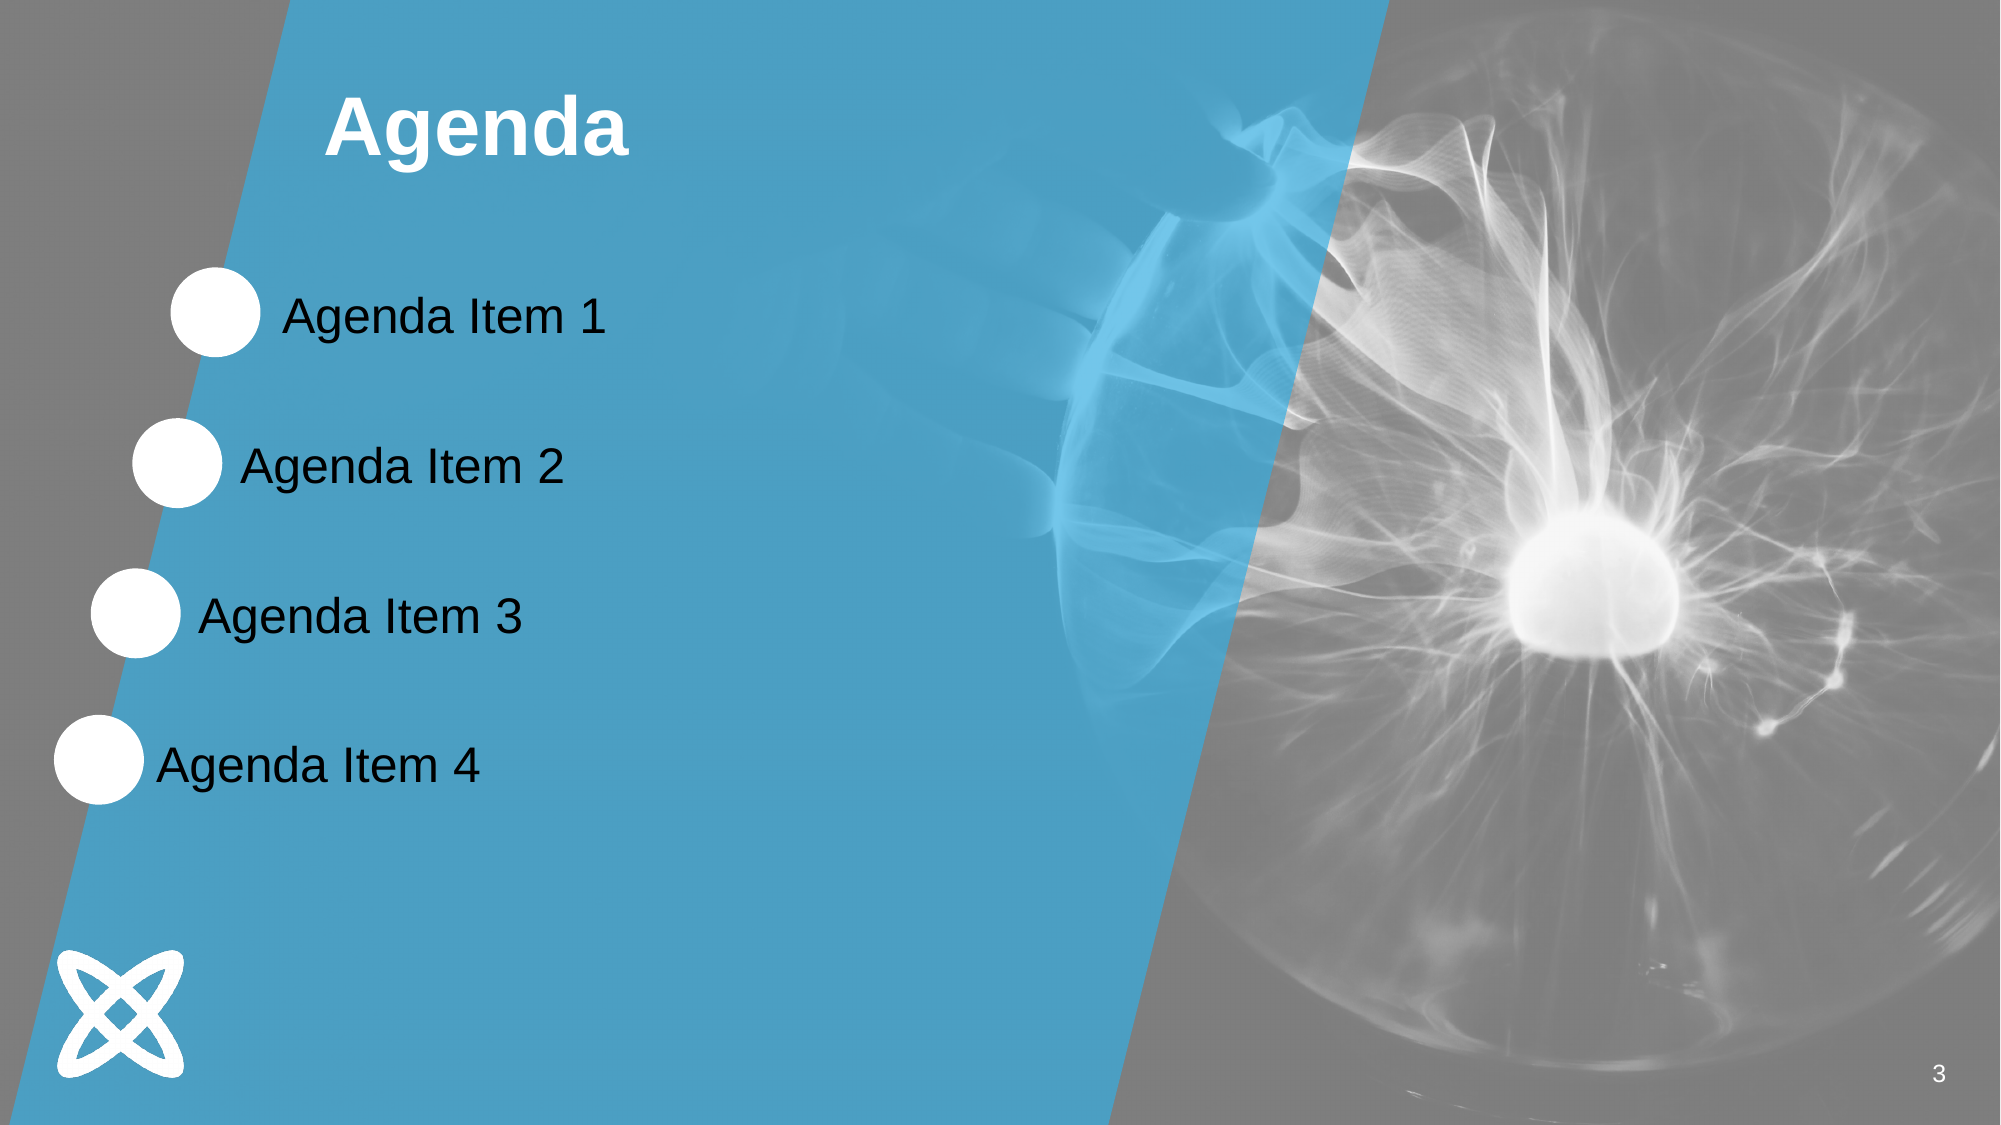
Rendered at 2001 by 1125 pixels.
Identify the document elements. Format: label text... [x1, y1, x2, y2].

text_box [52, 713, 145, 806]
list Agenda Item 1 Agenda Item 2 Agenda Item 3 Agenda Item 4 [57, 283, 1070, 951]
text_box [169, 266, 262, 359]
text_box [89, 567, 182, 660]
text_box [131, 417, 224, 510]
title Agenda [309, 76, 1371, 259]
picture [57, 951, 184, 1078]
slide_number 3 [1856, 1042, 1962, 1103]
